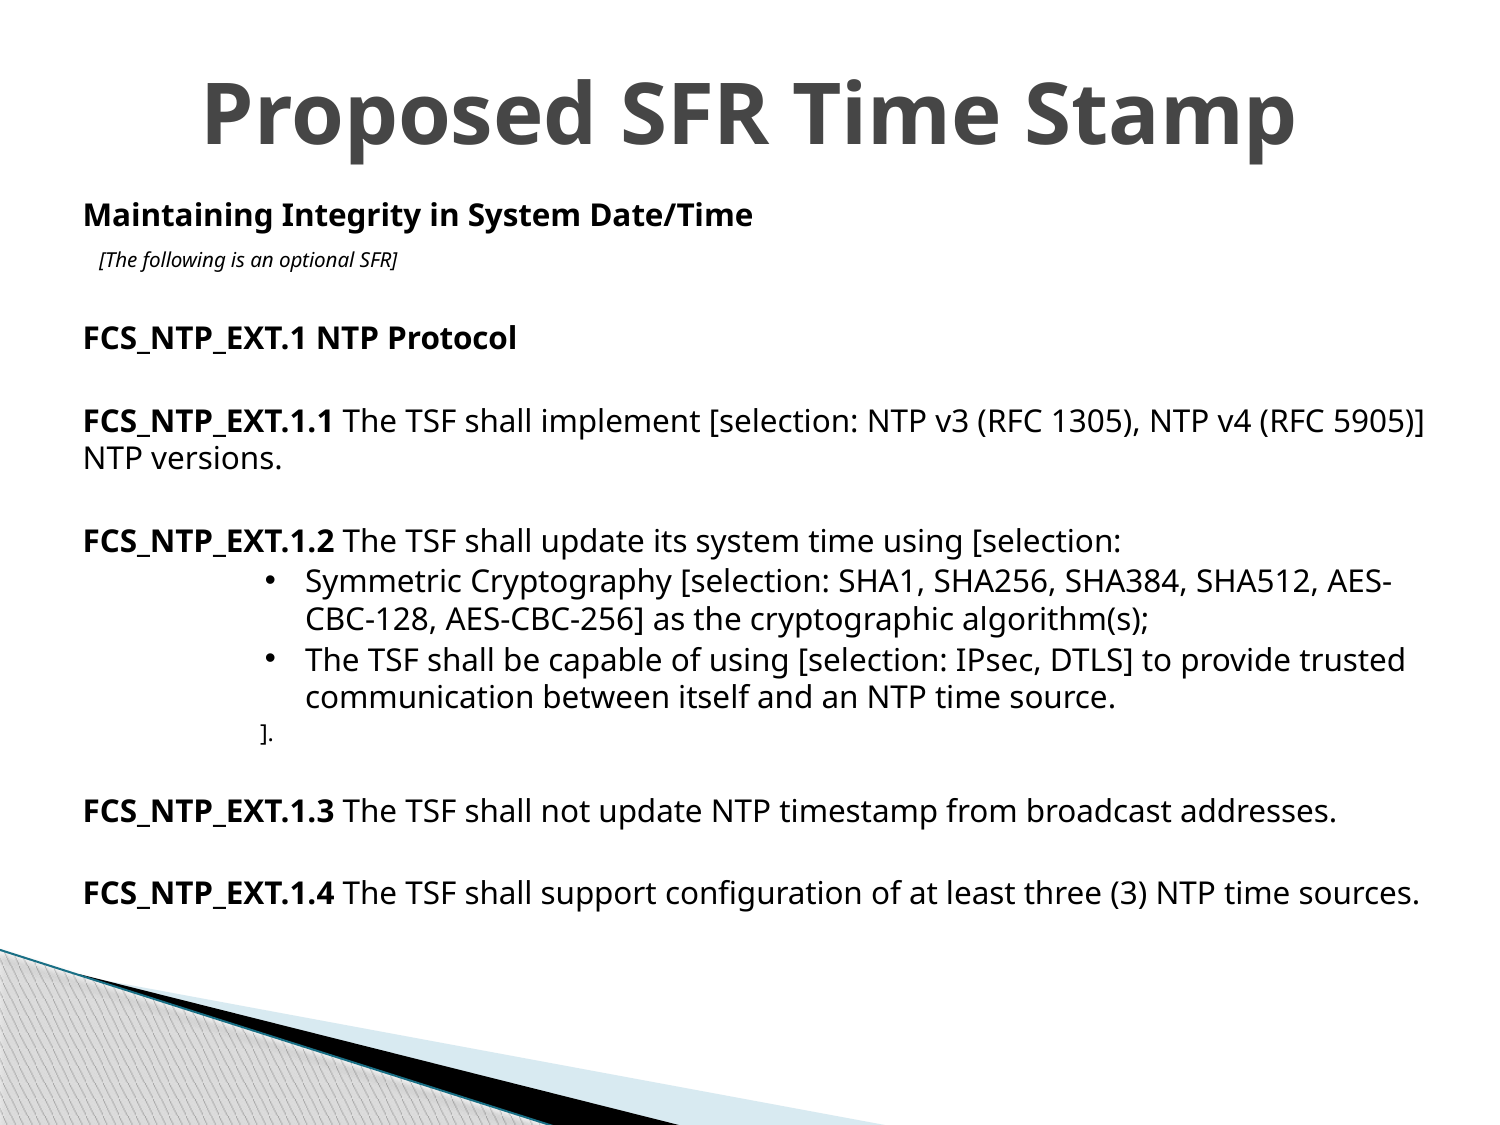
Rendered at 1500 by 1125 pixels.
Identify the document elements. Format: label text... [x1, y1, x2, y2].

list Maintaining Integrity in System Date/Time [The following is an optional SFR] FCS_NTP_EXT.1 NTP Protocol FCS_NTP_EXT.1.1 The TSF shall implement [selection: NTP v3 (RFC 1305), NTP v4 (RFC 5905)] NTP versions. FCS_NTP_EXT.1.2 The TSF shall update its system time using [selection: Symmetric Cryptography [selection: SHA1, SHA256, SHA384, SHA512, AES-CBC-128, AES-CBC-256] as the cryptographic algorithm(s); The TSF shall be capable of using [selection: IPsec, DTLS] to provide trusted communication between itself and an NTP time source. ]. FCS_NTP_EXT.1.3 The TSF shall not update NTP timestamp from broadcast addresses. FCS_NTP_EXT.1.4 The TSF shall support configuration of at least three (3) NTP time sources. [48, 187, 1452, 959]
title Proposed SFR Time Stamp [75, 45, 1425, 175]
